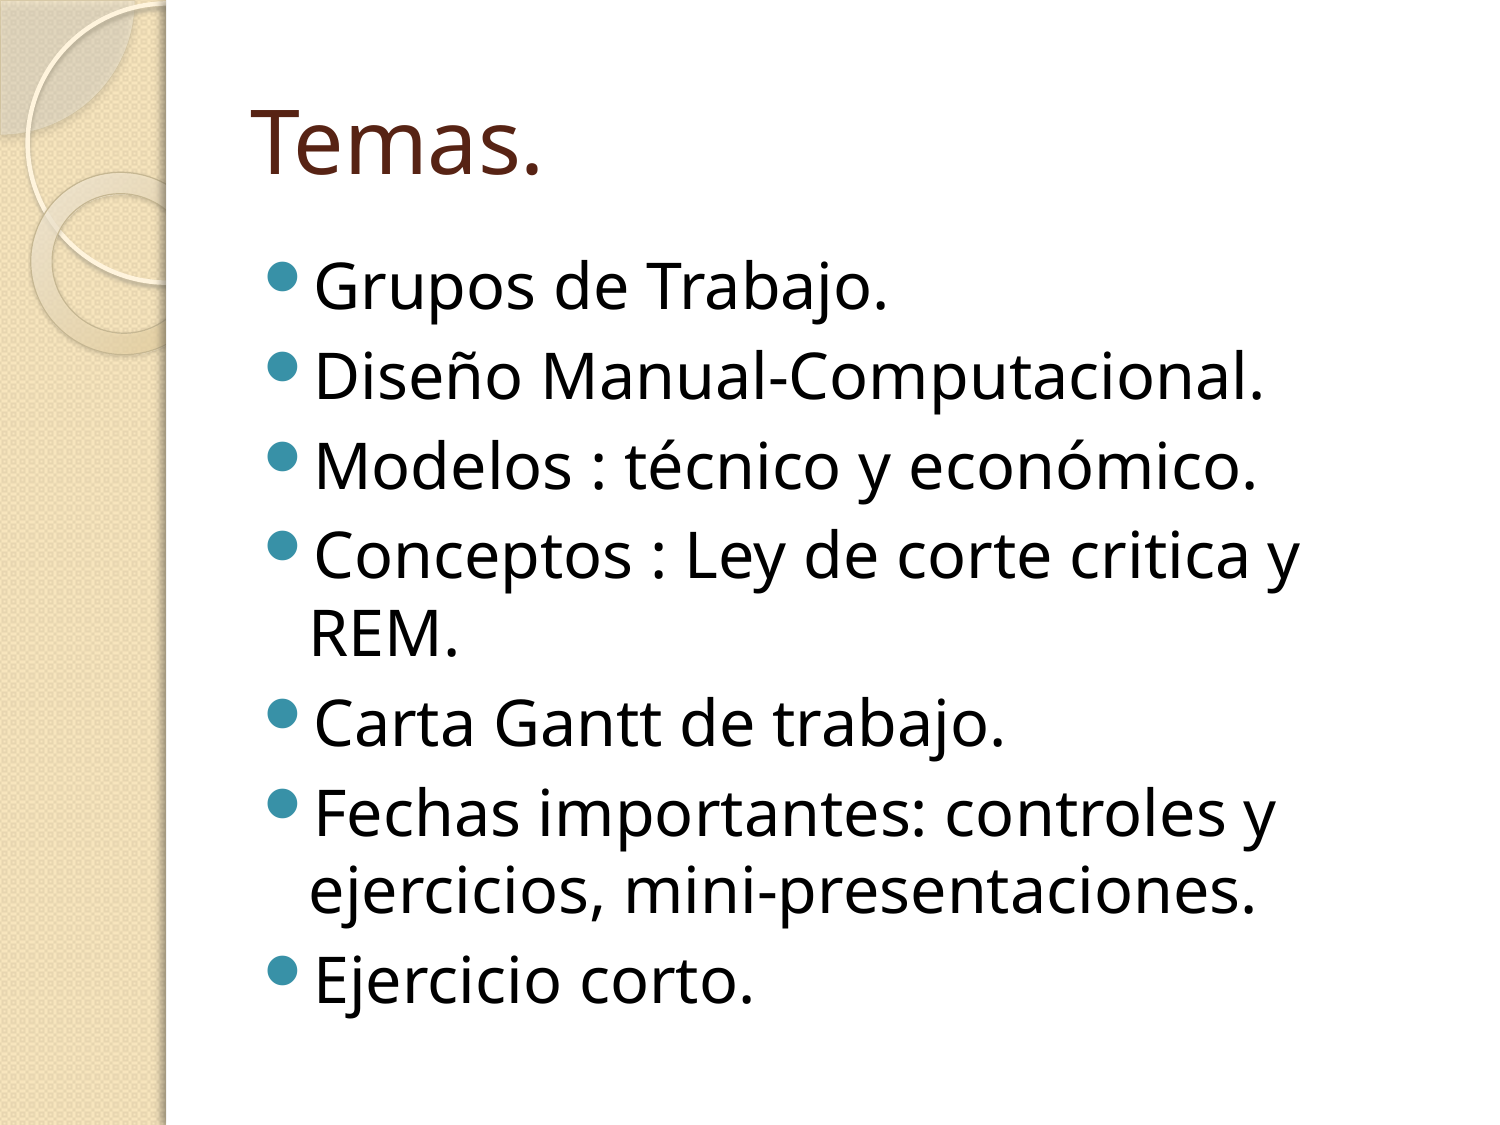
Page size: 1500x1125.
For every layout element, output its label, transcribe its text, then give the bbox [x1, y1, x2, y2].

list Grupos de Trabajo. Diseño Manual-Computacional. Modelos : técnico y económico. Conceptos : Ley de corte critica y REM. Carta Gantt de trabajo. Fechas importantes: controles y ejercicios, mini-presentaciones. Ejercicio corto. [235, 237, 1466, 1025]
title Temas. [235, 45, 1466, 233]
